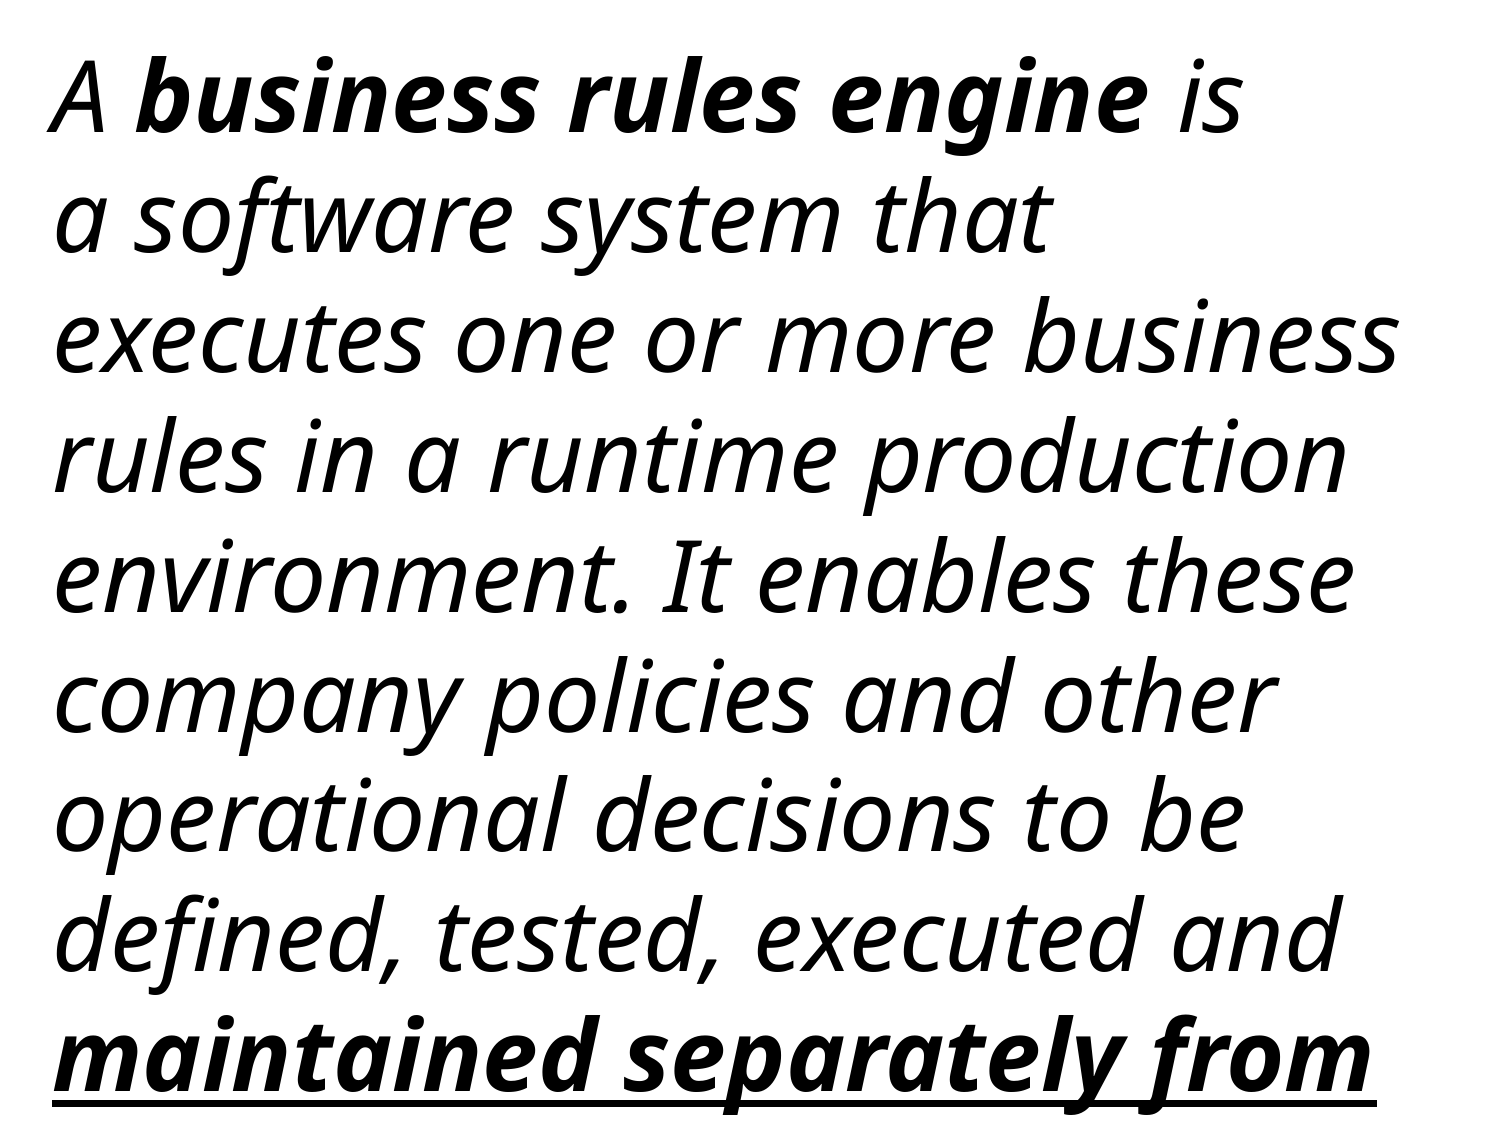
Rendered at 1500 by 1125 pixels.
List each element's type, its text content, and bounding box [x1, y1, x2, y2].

text_box A business rules engine is a software system that executes one or more business rules in a runtime production environment. It enables these company policies and other operational decisions to be defined, tested, executed and maintained separately from application code. [37, 24, 1463, 1125]
